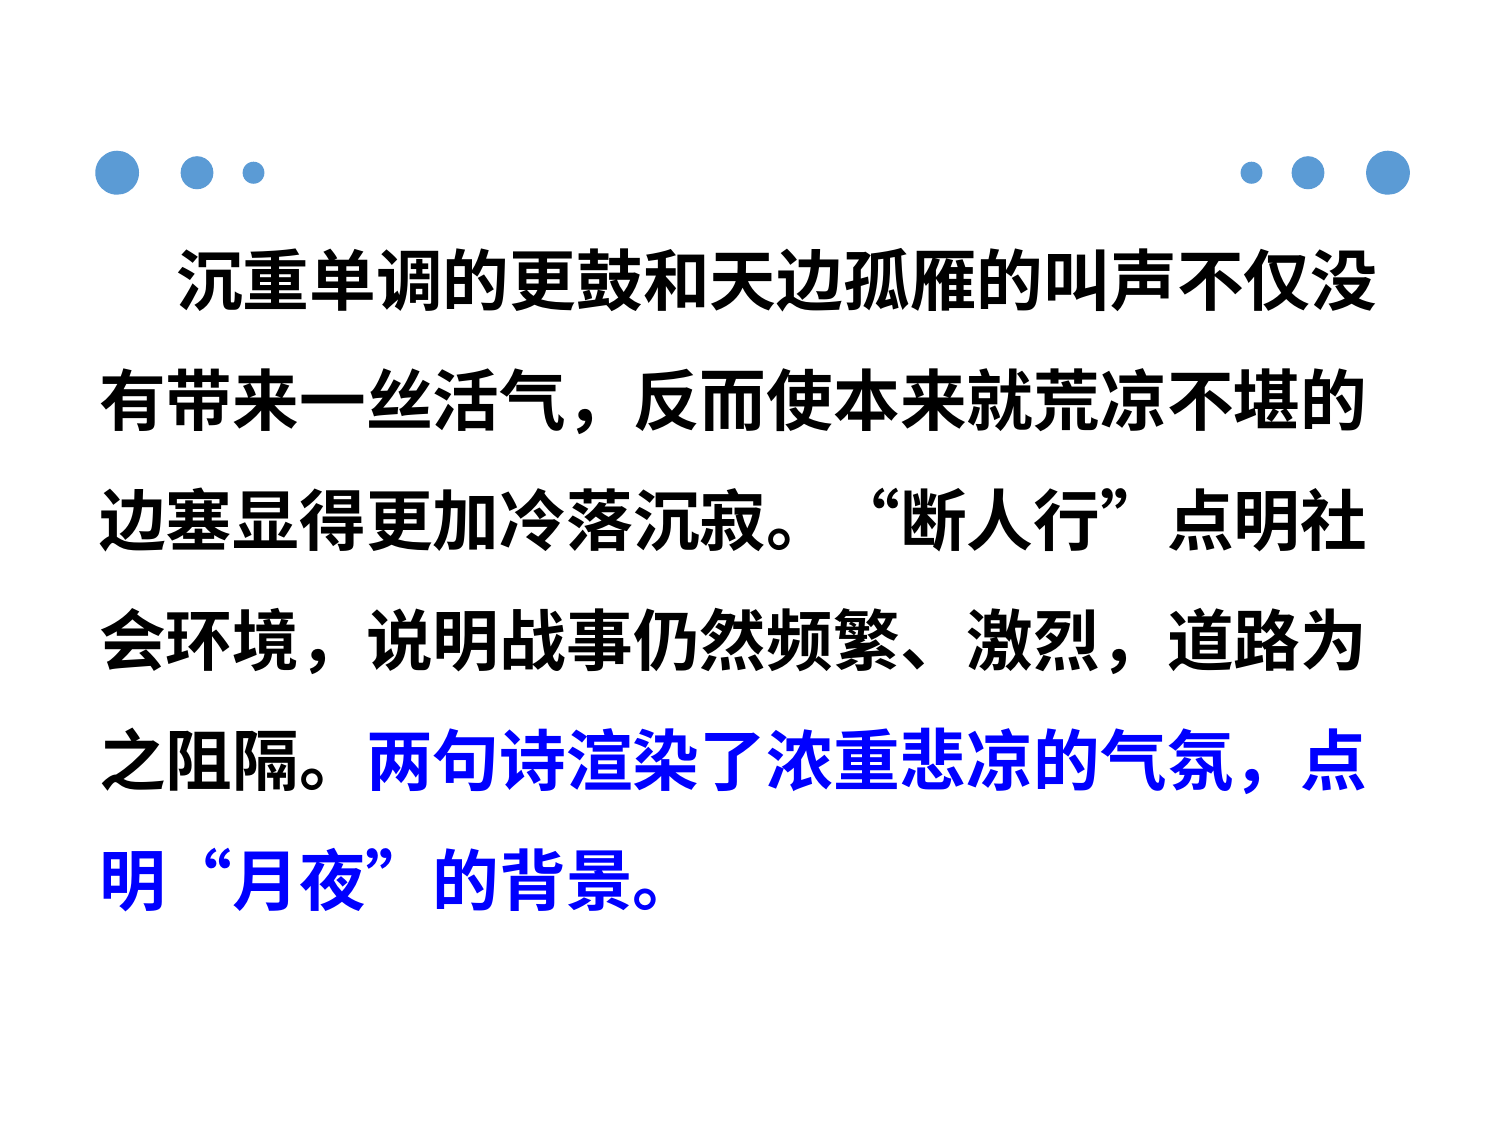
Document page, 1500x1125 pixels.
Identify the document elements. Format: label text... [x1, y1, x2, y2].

text_box 沉重单调的更鼓和天边孤雁的叫声不仅没有带来一丝活气，反而使本来就荒凉不堪的边塞显得更加冷落沉寂。“断人行”点明社会环境，说明战事仍然频繁、激烈，道路为之阻隔。两句诗渲染了浓重悲凉的气氛，点明“月夜”的背景。 [84, 191, 1416, 926]
